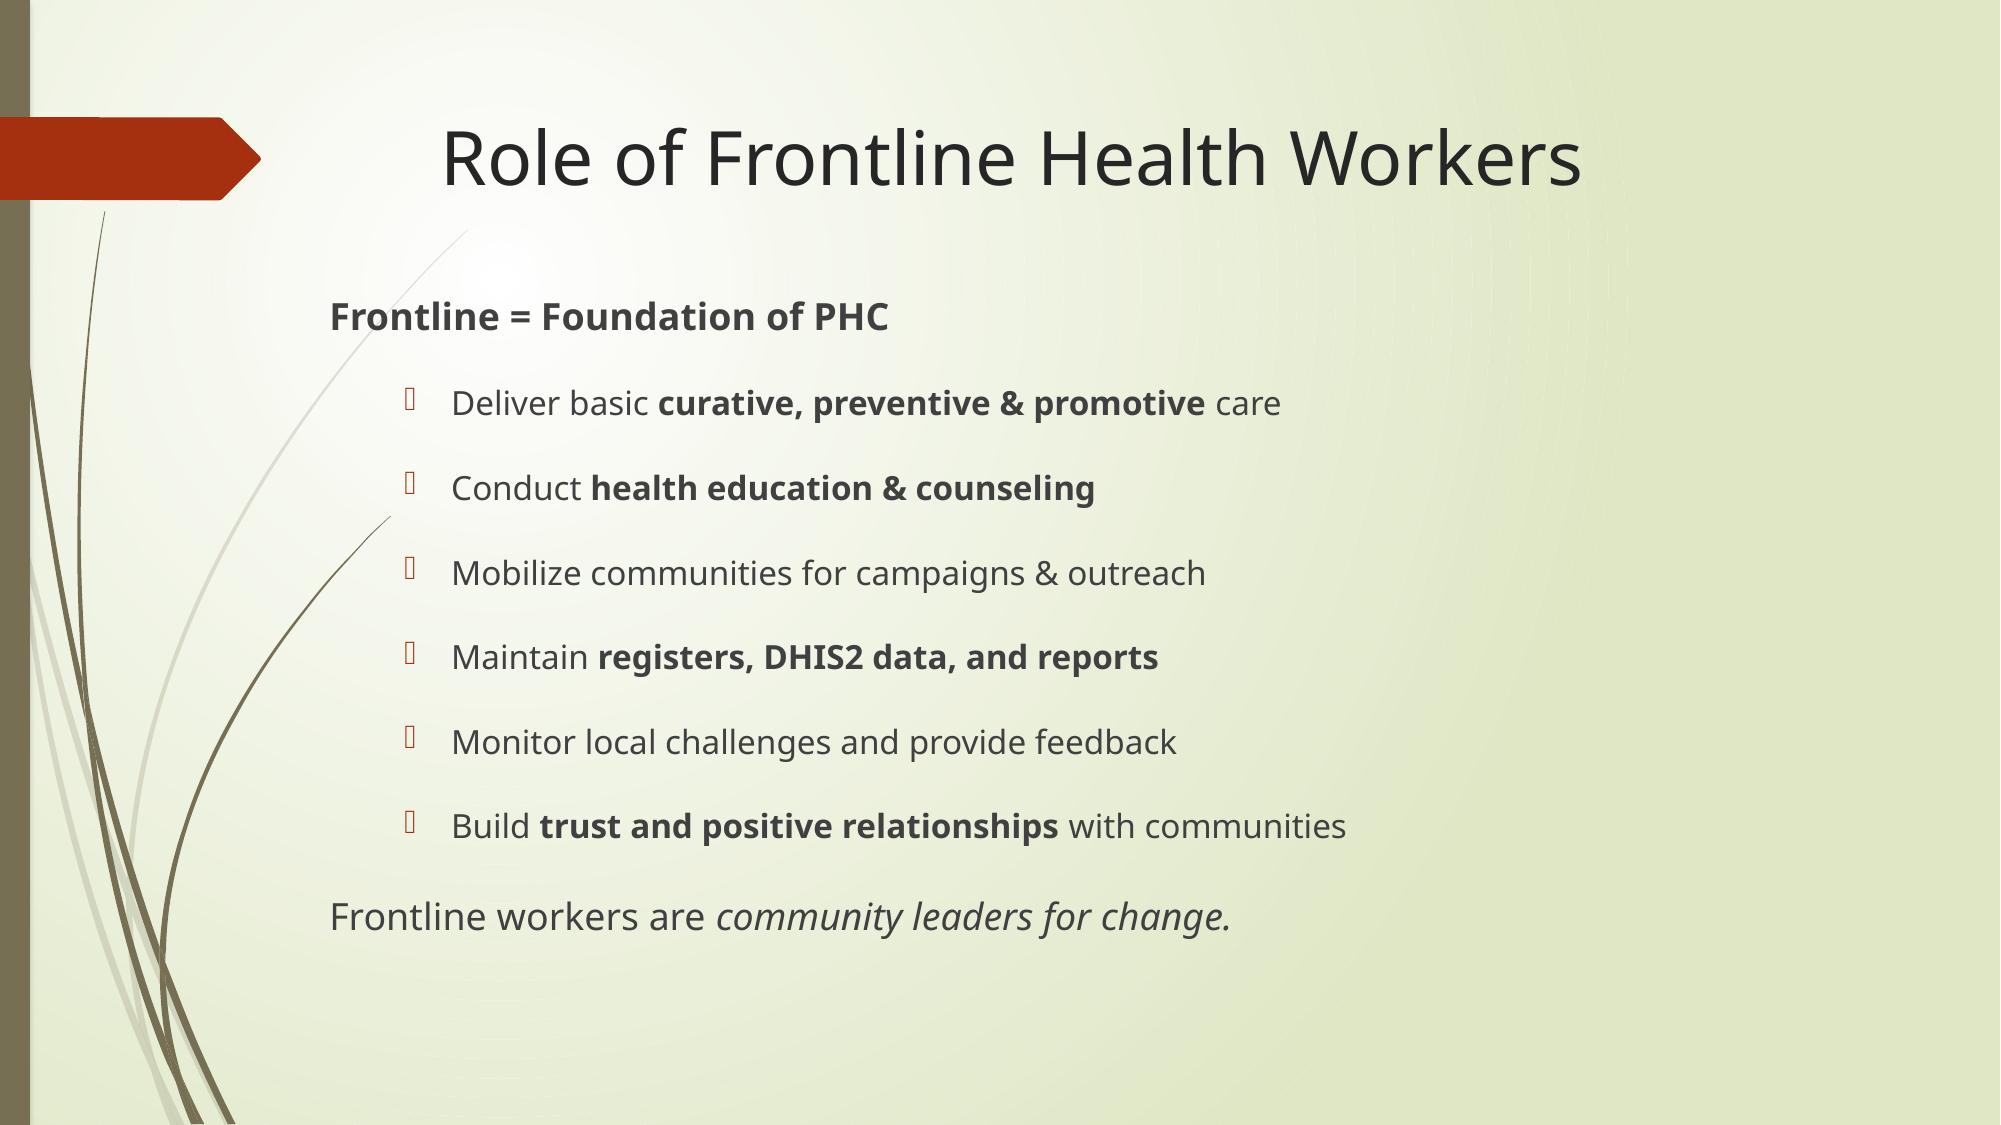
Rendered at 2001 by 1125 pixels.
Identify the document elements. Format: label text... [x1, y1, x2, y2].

title Role of Frontline Health Workers [425, 102, 1888, 313]
list Frontline = Foundation of PHC Deliver basic curative, preventive & promotive care Conduct health education & counseling Mobilize communities for campaigns & outreach Maintain registers, DHIS2 data, and reports Monitor local challenges and provide feedback Build trust and positive relationships with communities Frontline workers are community leaders for change. [314, 258, 1863, 1052]
